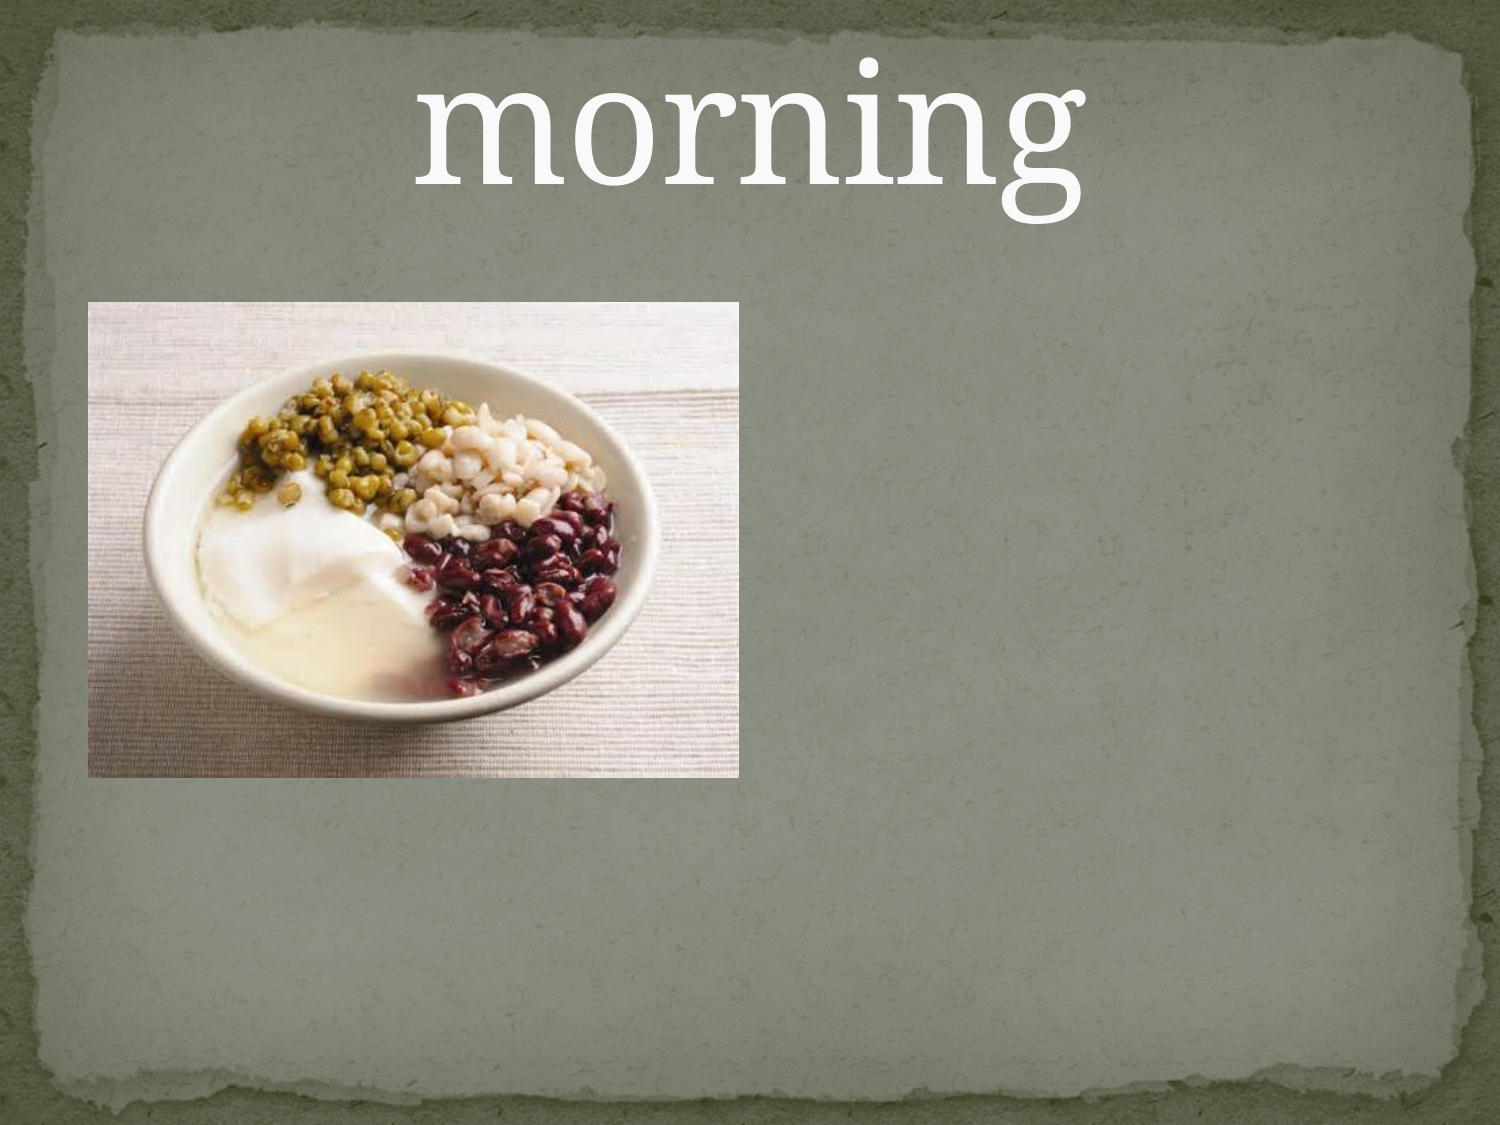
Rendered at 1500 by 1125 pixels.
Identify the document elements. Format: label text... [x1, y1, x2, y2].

title morning [74, 24, 1425, 225]
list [91, 305, 737, 777]
